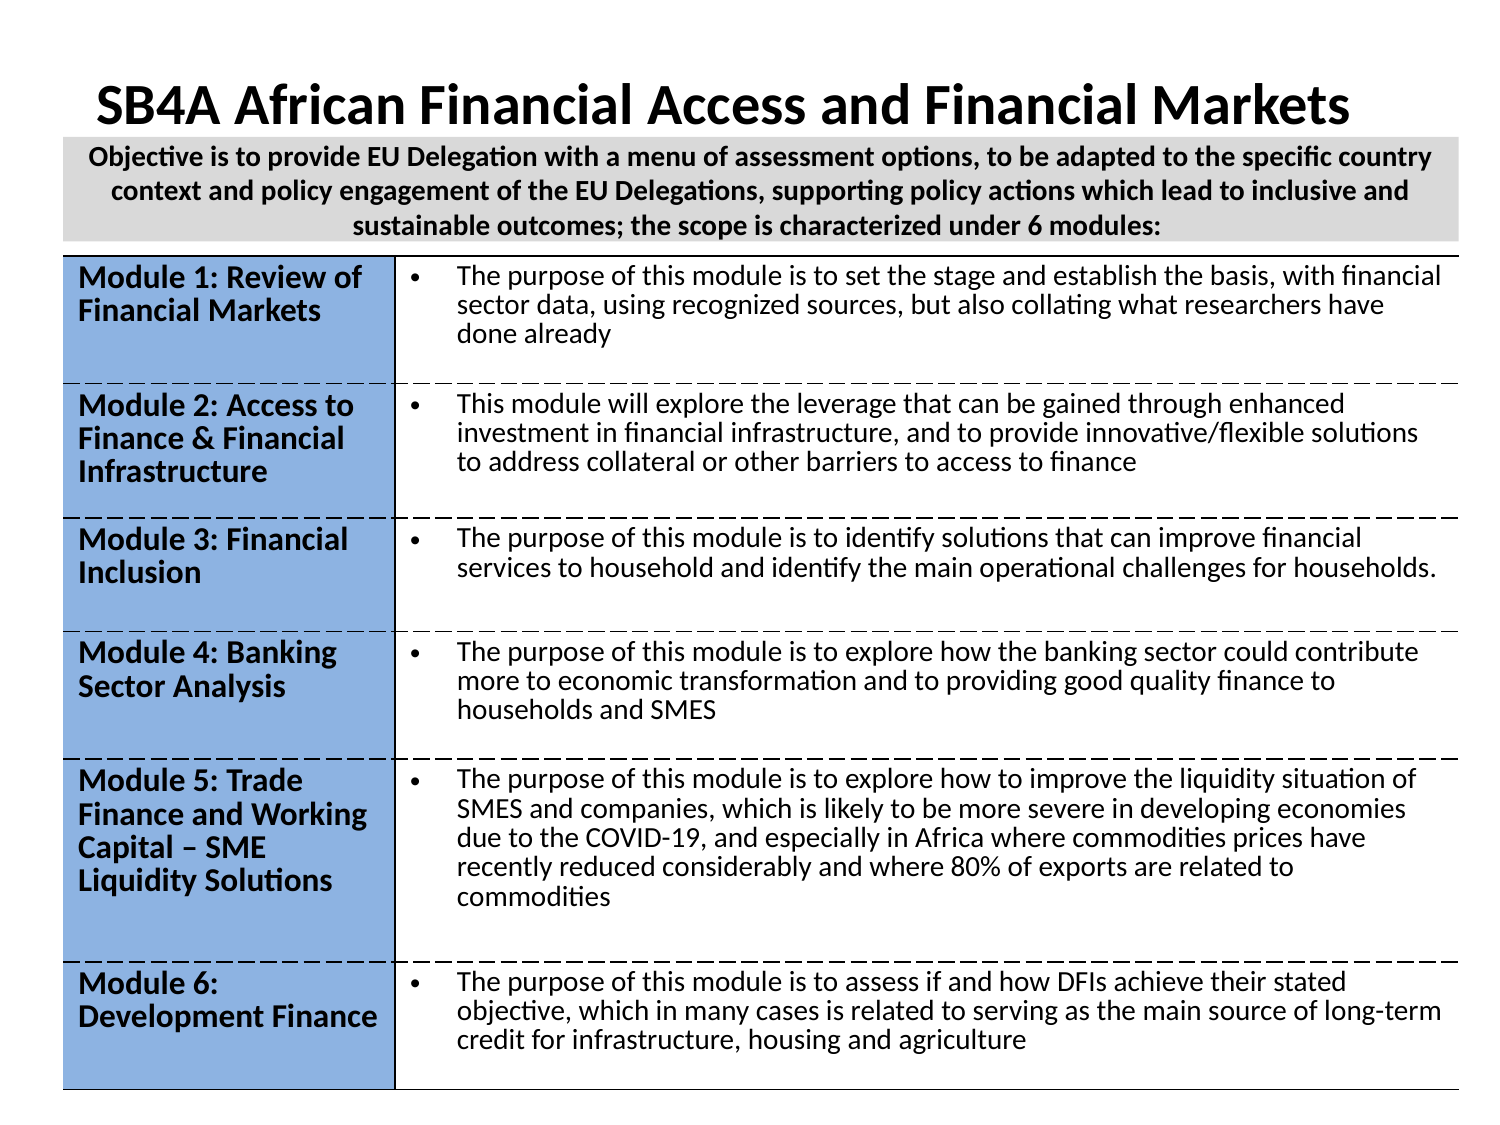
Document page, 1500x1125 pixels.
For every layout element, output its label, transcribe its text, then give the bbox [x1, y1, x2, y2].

table_header The purpose of this module is to set the stage and establish the basis, with financial sector data, using recognized sources, but also collating what researchers have done already [396, 257, 1459, 384]
table_cell Module 6: Development Finance [63, 962, 394, 1089]
text_box Objective is to provide EU Delegation with a menu of assessment options, to be adapted to the specific country context and policy engagement of the EU Delegations, supporting policy actions which lead to inclusive and sustainable outcomes; the scope is characterized under 6 modules: [62, 136, 1460, 242]
table_cell Module 4: Banking Sector Analysis [63, 631, 394, 759]
table_cell Module 3: Financial Inclusion [63, 518, 394, 631]
table_header Module 1: Review of Financial Markets [63, 257, 394, 384]
table_cell Module 5: Trade Finance and Working Capital – SME Liquidity Solutions [63, 759, 394, 962]
table_cell Module 2: Access to Finance & Financial Infrastructure [63, 384, 394, 518]
table_cell The purpose of this module is to explore how to improve the liquidity situation of SMES and companies, which is likely to be more severe in developing economies due to the COVID-19, and especially in Africa where commodities prices have recently reduced considerably and where 80% of exports are related to commodities [396, 759, 1459, 962]
table_cell The purpose of this module is to explore how the banking sector could contribute more to economic transformation and to providing good quality finance to households and SMES [396, 631, 1459, 759]
table_cell The purpose of this module is to identify solutions that can improve financial services to household and identify the main operational challenges for households. [396, 518, 1459, 631]
table_cell The purpose of this module is to assess if and how DFIs achieve their stated objective, which in many cases is related to serving as the main source of long-term credit for infrastructure, housing and agriculture [396, 962, 1459, 1089]
text_box SB4A African Financial Access and Financial Markets [81, 58, 1367, 136]
table_cell This module will explore the leverage that can be gained through enhanced investment in financial infrastructure, and to provide innovative/flexible solutions to address collateral or other barriers to access to finance [396, 384, 1459, 518]
